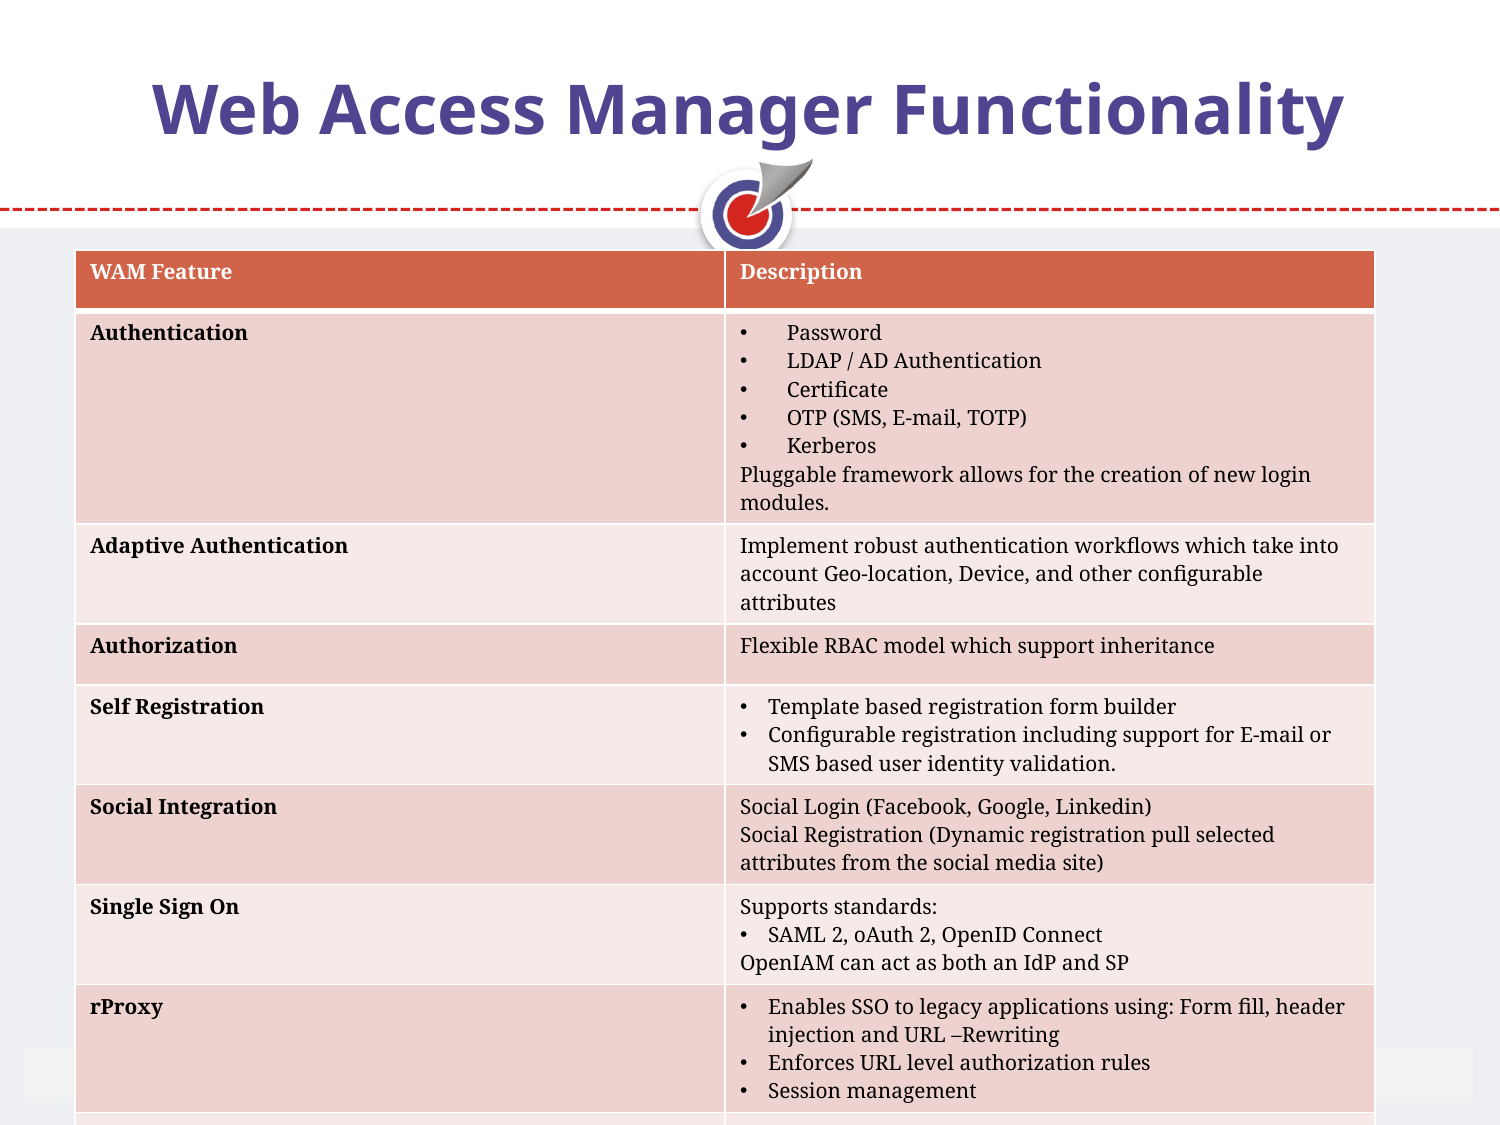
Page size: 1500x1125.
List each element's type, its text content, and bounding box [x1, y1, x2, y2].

table_cell Device Registration [76, 1113, 724, 1125]
table_cell Authorization [76, 625, 724, 684]
table_cell Adaptive Authentication [76, 525, 724, 623]
table_cell Enables SSO to legacy applications using: Form fill, header injection and URL –Rewriting Enforces URL level authorization rules Session management [726, 985, 1374, 1112]
table_cell Framework to allow for the registration and management of devices [726, 1113, 1374, 1125]
table_cell Self Registration [76, 686, 724, 784]
table_cell Template based registration form builder Configurable registration including support for E-mail or SMS based user identity validation. [726, 686, 1374, 784]
table_cell Social Login (Facebook, Google, Linkedin) Social Registration (Dynamic registration pull selected attributes from the social media site) [726, 785, 1374, 884]
table_header Description [726, 251, 1374, 308]
table_cell Authentication [76, 314, 724, 523]
table_cell Implement robust authentication workflows which take into account Geo-location, Device, and other configurable attributes [726, 525, 1374, 623]
title Web Access Manager Functionality [49, 37, 1450, 162]
table_header WAM Feature [76, 251, 724, 308]
table_cell Flexible RBAC model which support inheritance [726, 625, 1374, 684]
table_cell Single Sign On [76, 885, 724, 984]
table_cell Supports standards: SAML 2, oAuth 2, OpenID Connect OpenIAM can act as both an IdP and SP [726, 885, 1374, 984]
table_cell rProxy [76, 985, 724, 1112]
picture [712, 162, 813, 249]
table_cell Social Integration [76, 785, 724, 884]
table_cell Password LDAP / AD Authentication Certificate OTP (SMS, E-mail, TOTP) Kerberos Pluggable framework allows for the creation of new login modules. [726, 314, 1374, 523]
